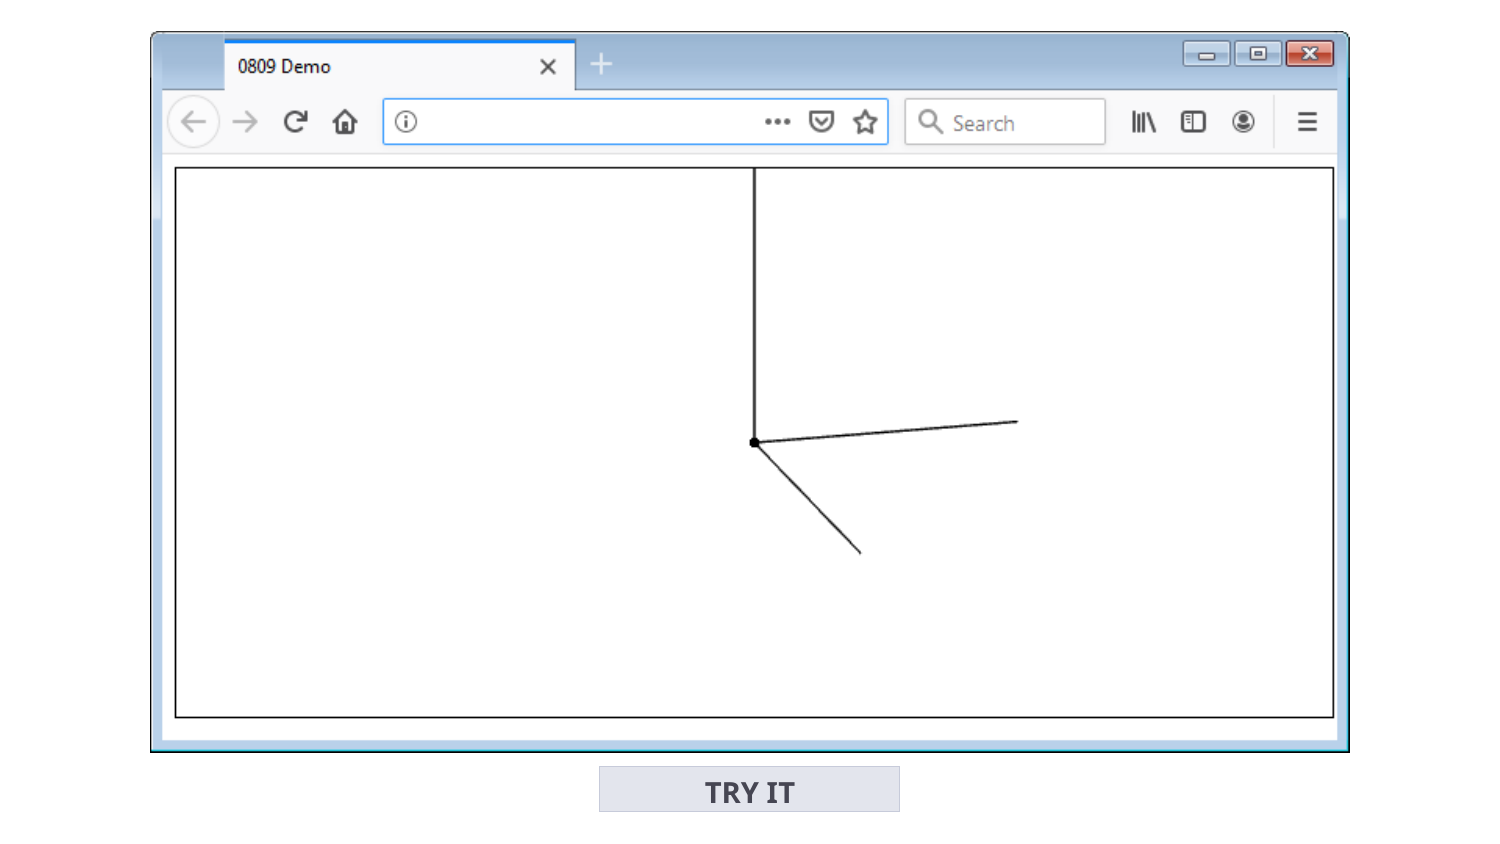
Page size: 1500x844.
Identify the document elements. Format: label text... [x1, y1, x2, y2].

text_box TRY IT [599, 766, 900, 812]
picture [149, 31, 1351, 753]
